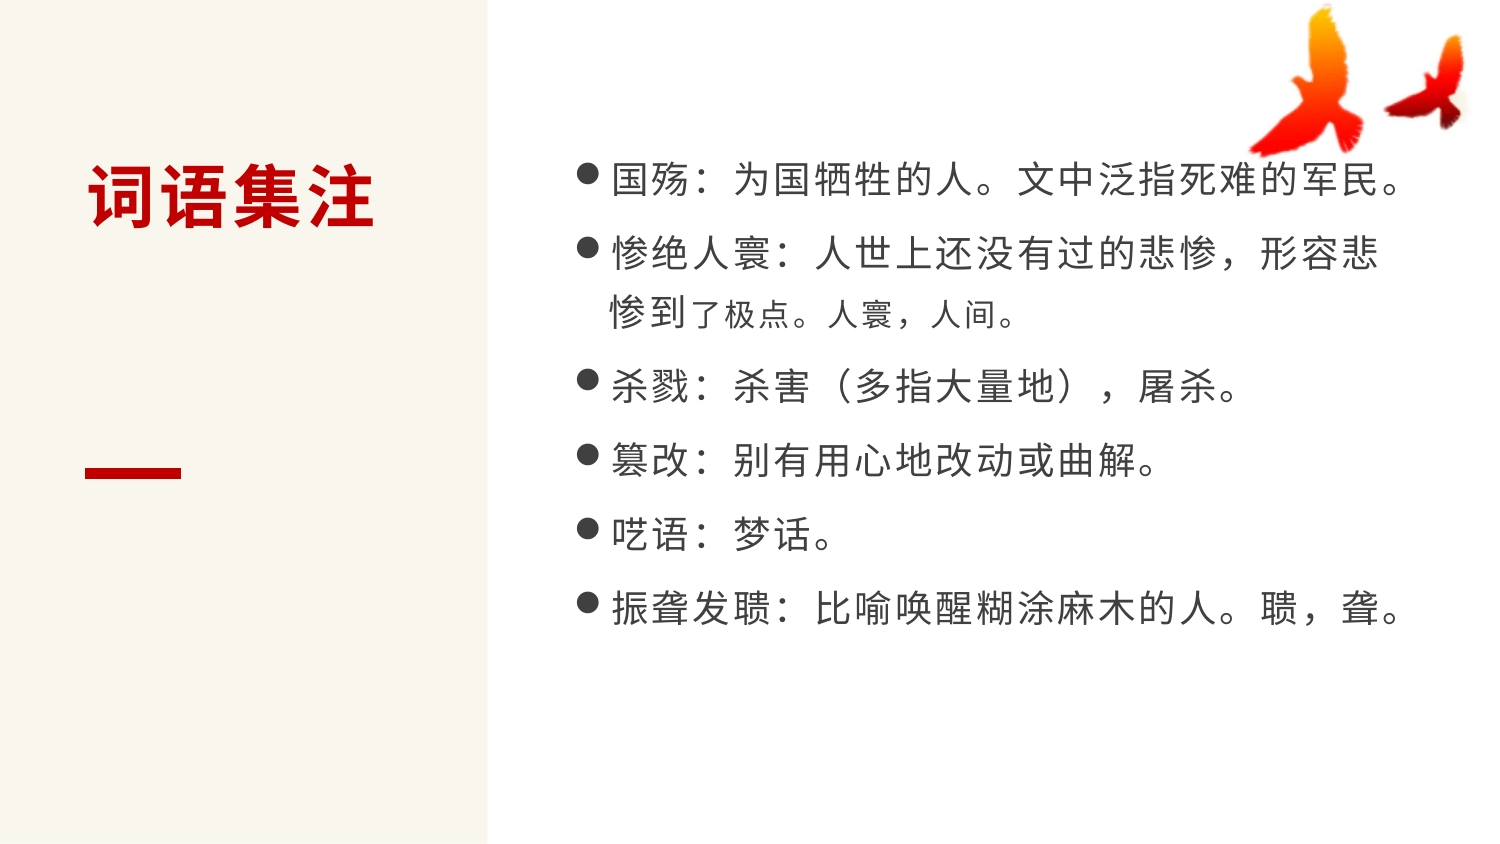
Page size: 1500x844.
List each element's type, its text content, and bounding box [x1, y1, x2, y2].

text_box 词语集注 [75, 148, 413, 430]
text_box 国殇：为国牺牲的人。文中泛指死难的军民。 惨绝人寰：人世上还没有过的悲惨，形容悲惨到了极点。人寰，人间。 杀戮：杀害（多指大量地），屠杀。 篡改：别有用心地改动或曲解。 呓语：梦话。 振聋发聩：比喻唤醒糊涂麻木的人。聩，聋。 [562, 128, 1425, 644]
picture [1203, 0, 1500, 280]
text_box [85, 468, 181, 479]
text_box [0, 0, 488, 844]
